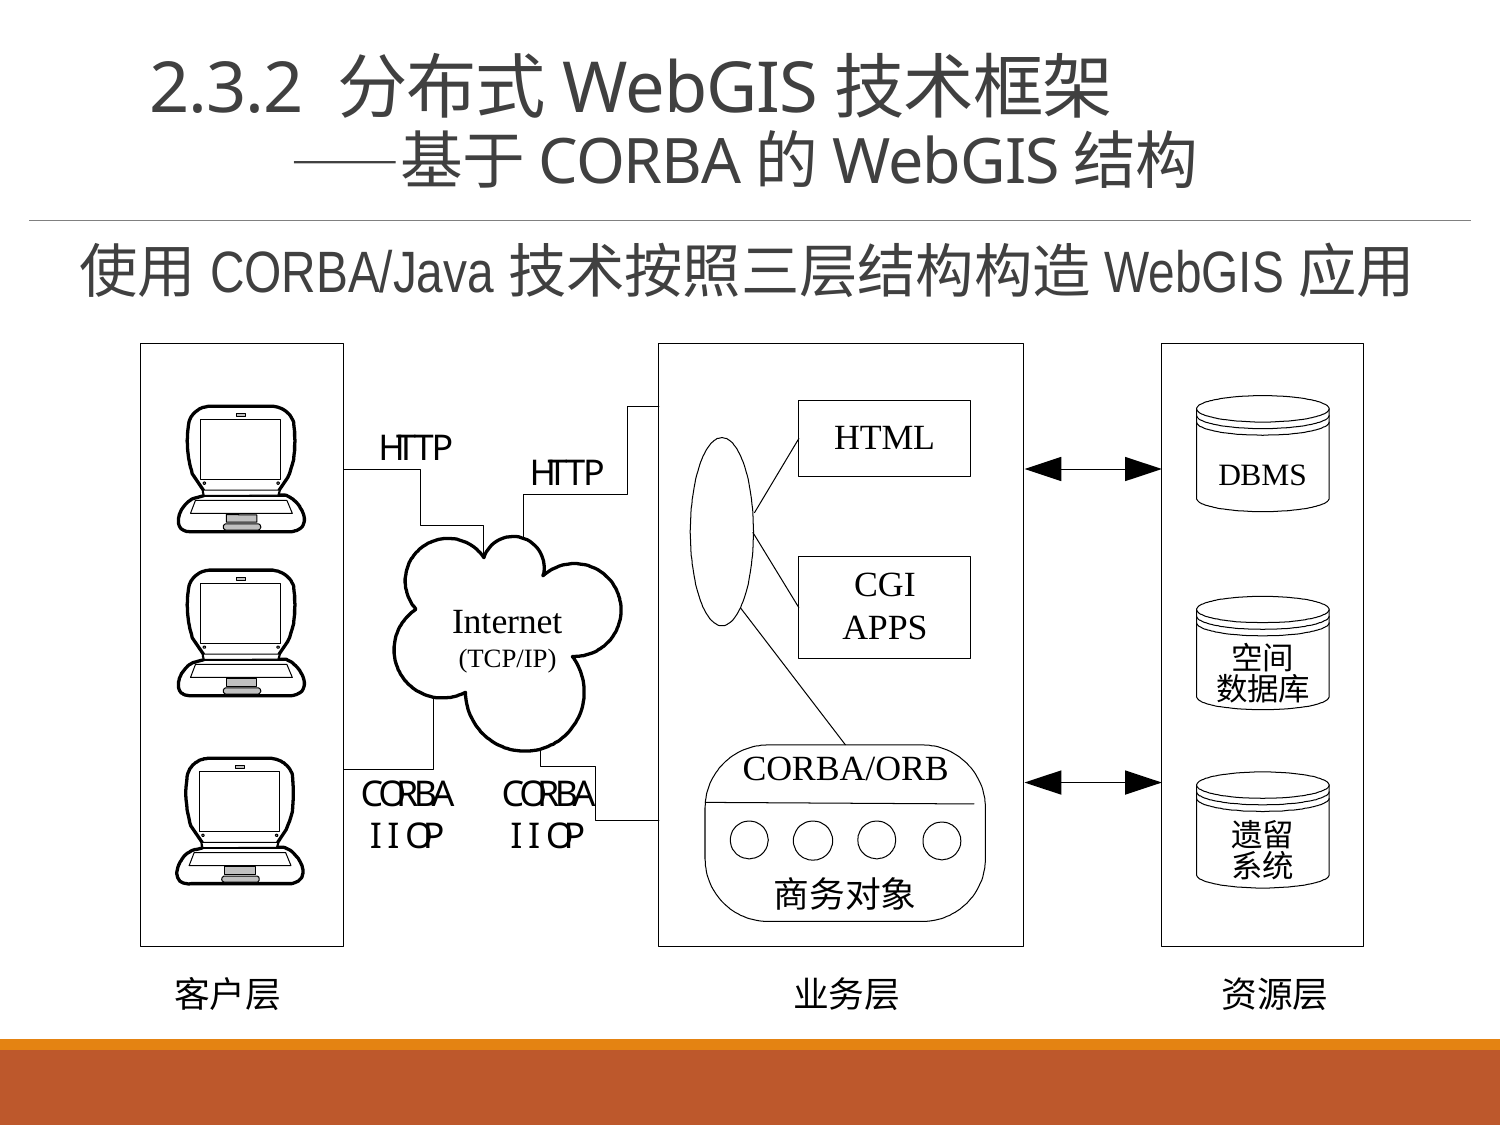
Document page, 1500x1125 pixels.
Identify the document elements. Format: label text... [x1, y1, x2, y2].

title 2.3.2 分布式WebGIS技术框架 ——基于CORBA的WebGIS结构 [134, 47, 1373, 206]
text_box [134, 337, 1370, 1024]
list 使用CORBA/Java技术按照三层结构构造WebGIS应用 [64, 405, 1500, 1125]
list 使用CORBA/Java技术按照三层结构构造WebGIS应用 [64, 231, 1500, 404]
